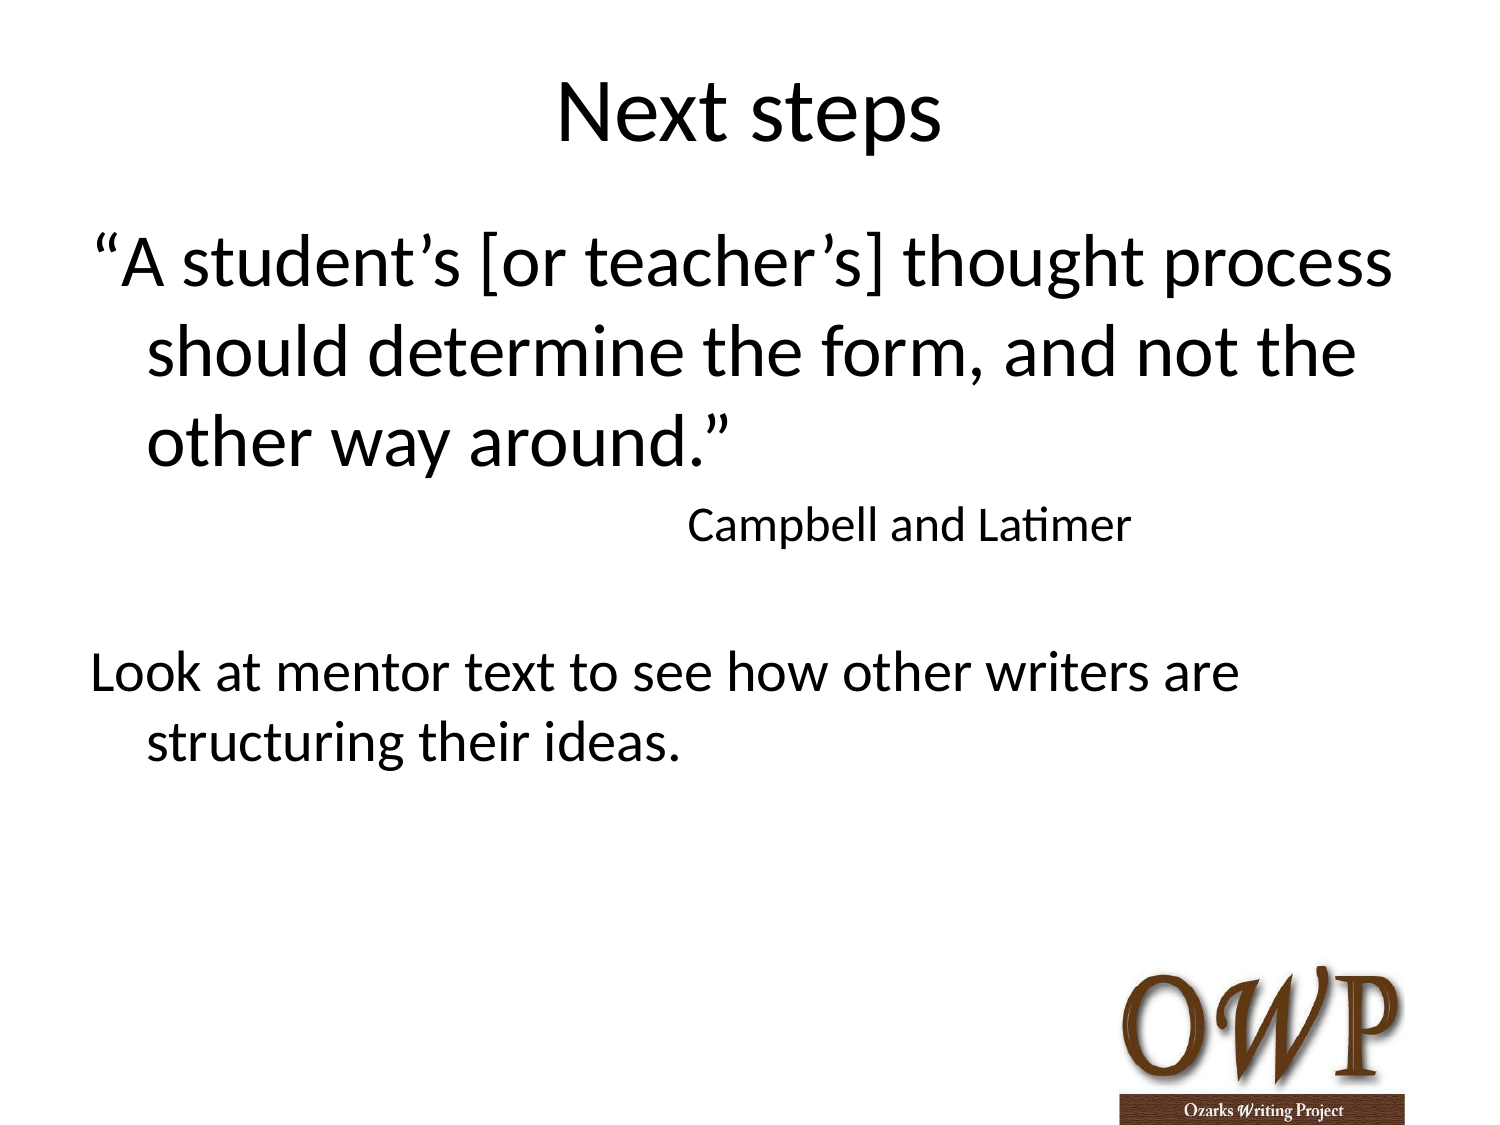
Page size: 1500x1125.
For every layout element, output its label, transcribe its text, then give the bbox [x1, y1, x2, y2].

title Next steps [74, 33, 1426, 175]
picture [1119, 957, 1405, 1125]
list “A student’s [or teacher’s] thought process should determine the form, and not the other way around.” Campbell and Latimer Look at mentor text to see how other writers are structuring their ideas. [74, 196, 1426, 809]
